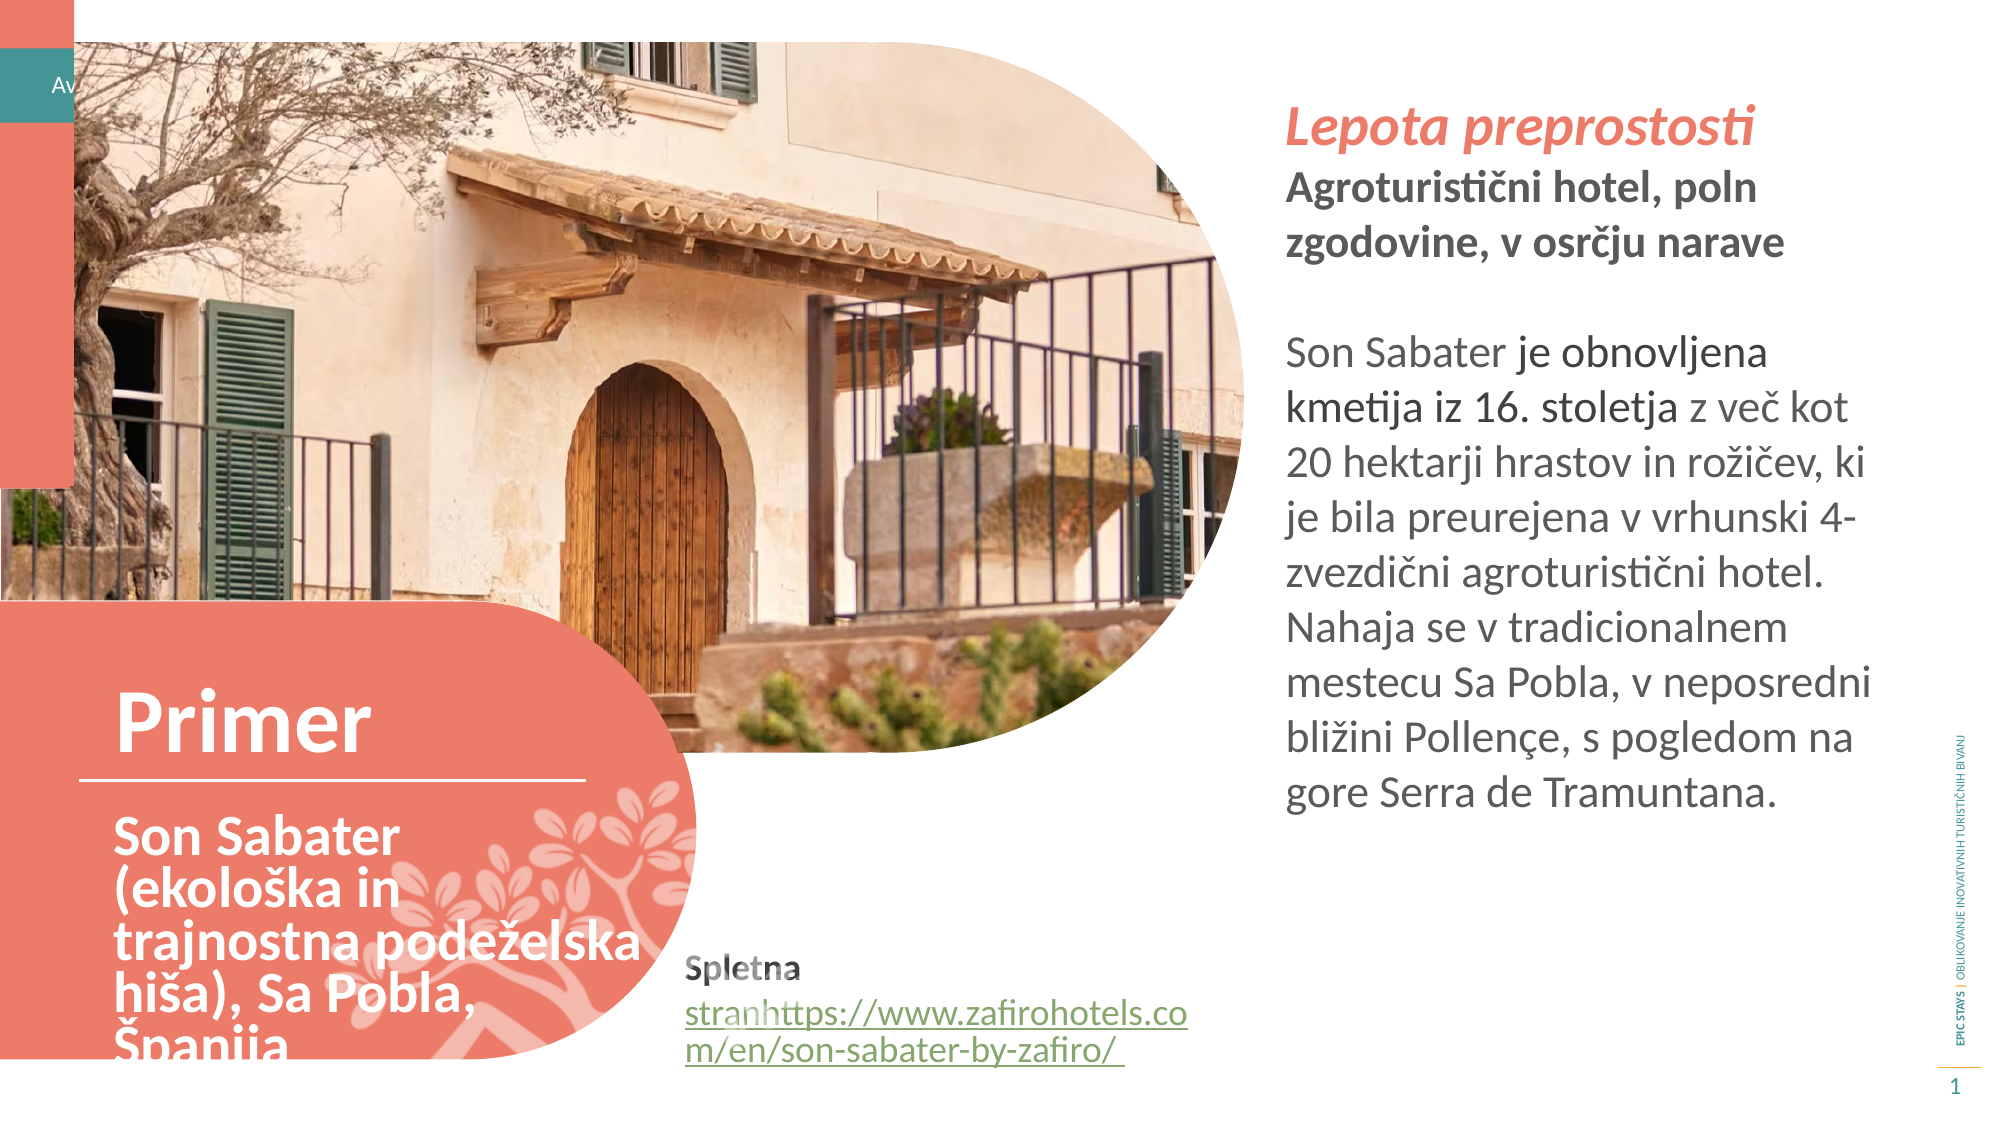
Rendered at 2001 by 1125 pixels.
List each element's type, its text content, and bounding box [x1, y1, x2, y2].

list Son Sabater (ekološka in trajnostna podeželska hiša), Sa Pobla, Španija [98, 807, 292, 980]
text_box 1 [1916, 1058, 1994, 1110]
text_box Spletna stranhttps://www.zafirohotels.com/en/son-sabater-by-zafiro/ [881, 935, 1231, 1085]
picture [1, 42, 1244, 1125]
list Lepota preprostosti Agroturistični hotel, poln zgodovine, v osrčju narave Son Sabater je obnovljena kmetija iz 16. stoletja z več kot 20 hektarji hrastov in rožičev, ki je bila preurejena v vrhunski 4-zvezdični agroturistični hotel. Nahaja se v tradicionalnem mestecu Sa Pobla, v neposredni bližini Pollençe, s pogledom na gore Serra de Tramuntana. [1270, 79, 1917, 924]
